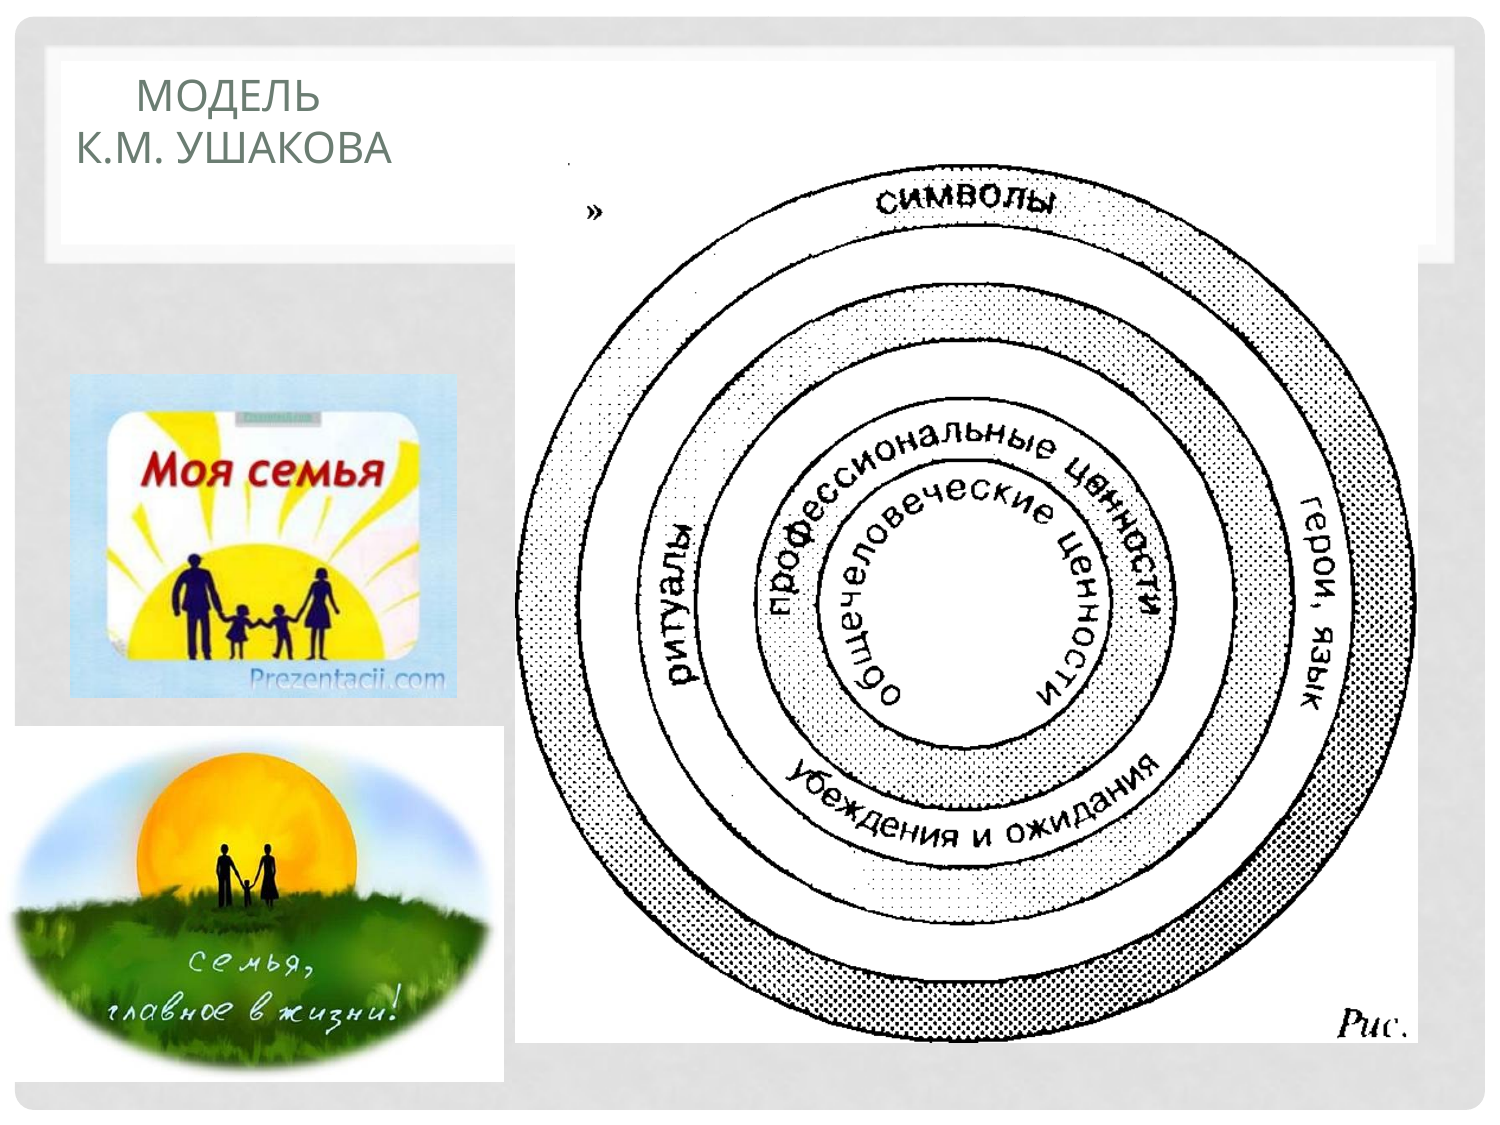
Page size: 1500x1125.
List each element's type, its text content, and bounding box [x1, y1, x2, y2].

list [515, 163, 1419, 1044]
picture [70, 374, 458, 698]
title Модель К.М. Ушакова [46, 35, 411, 206]
picture [0, 726, 505, 1082]
